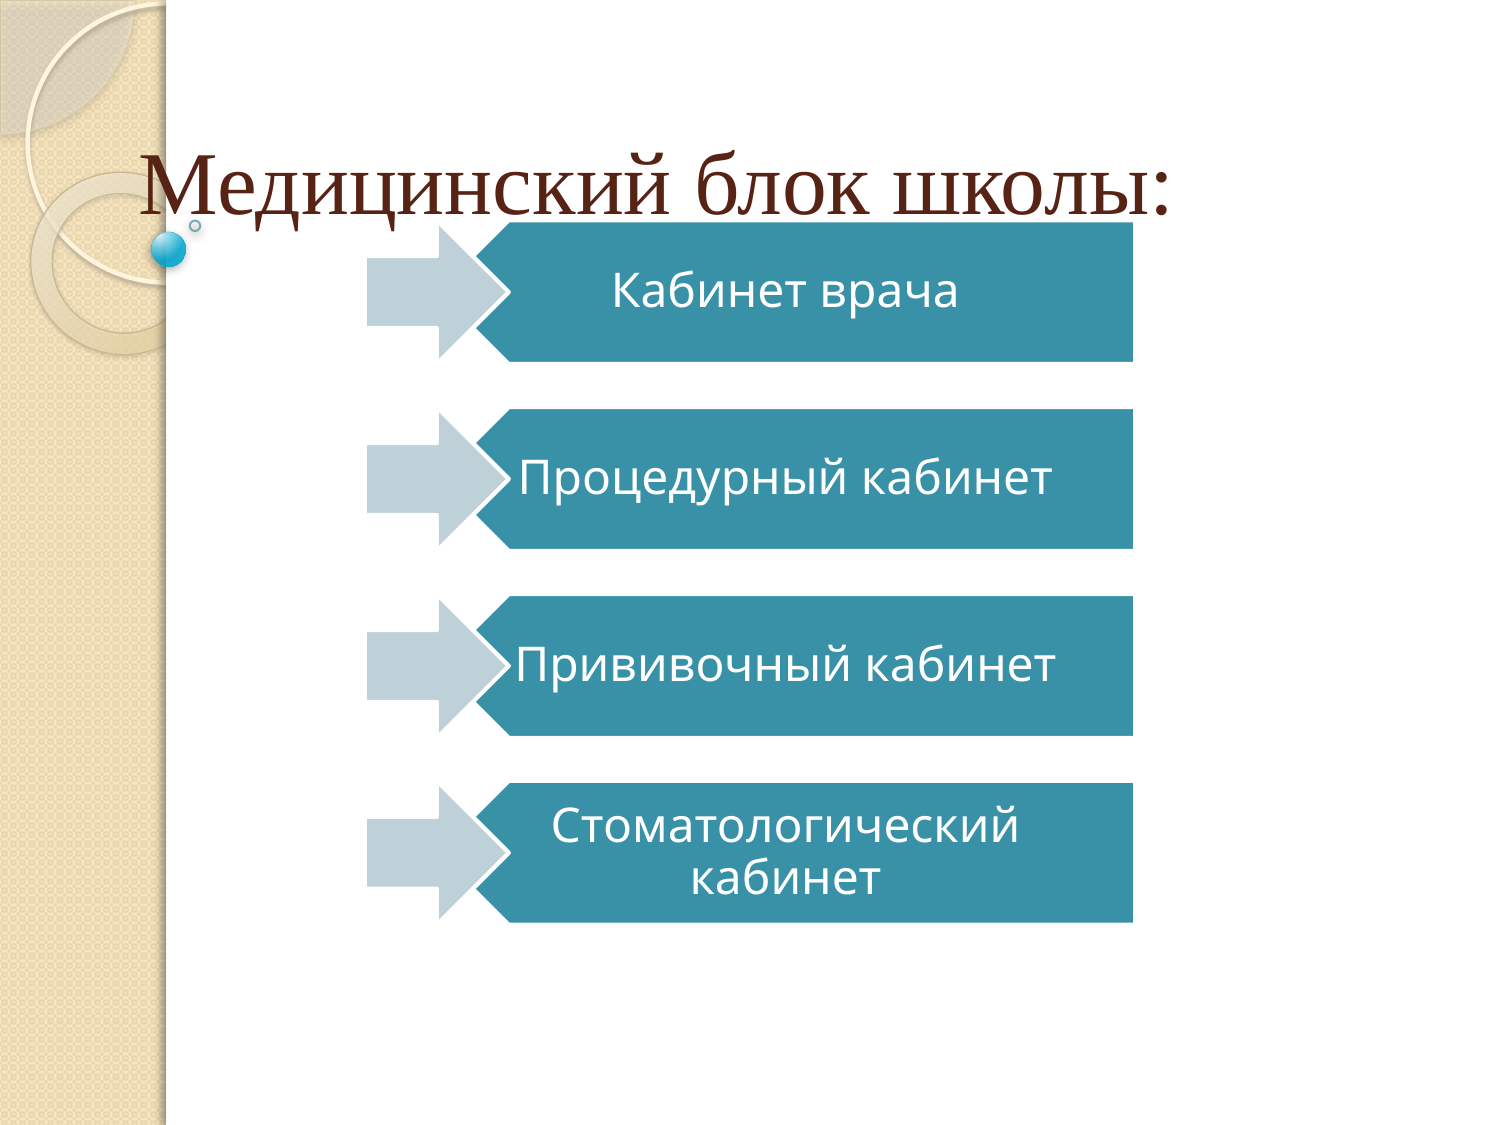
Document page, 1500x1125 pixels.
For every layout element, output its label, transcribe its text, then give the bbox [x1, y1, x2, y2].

title Медицинский блок школы: [123, 0, 1399, 242]
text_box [224, 219, 1276, 926]
